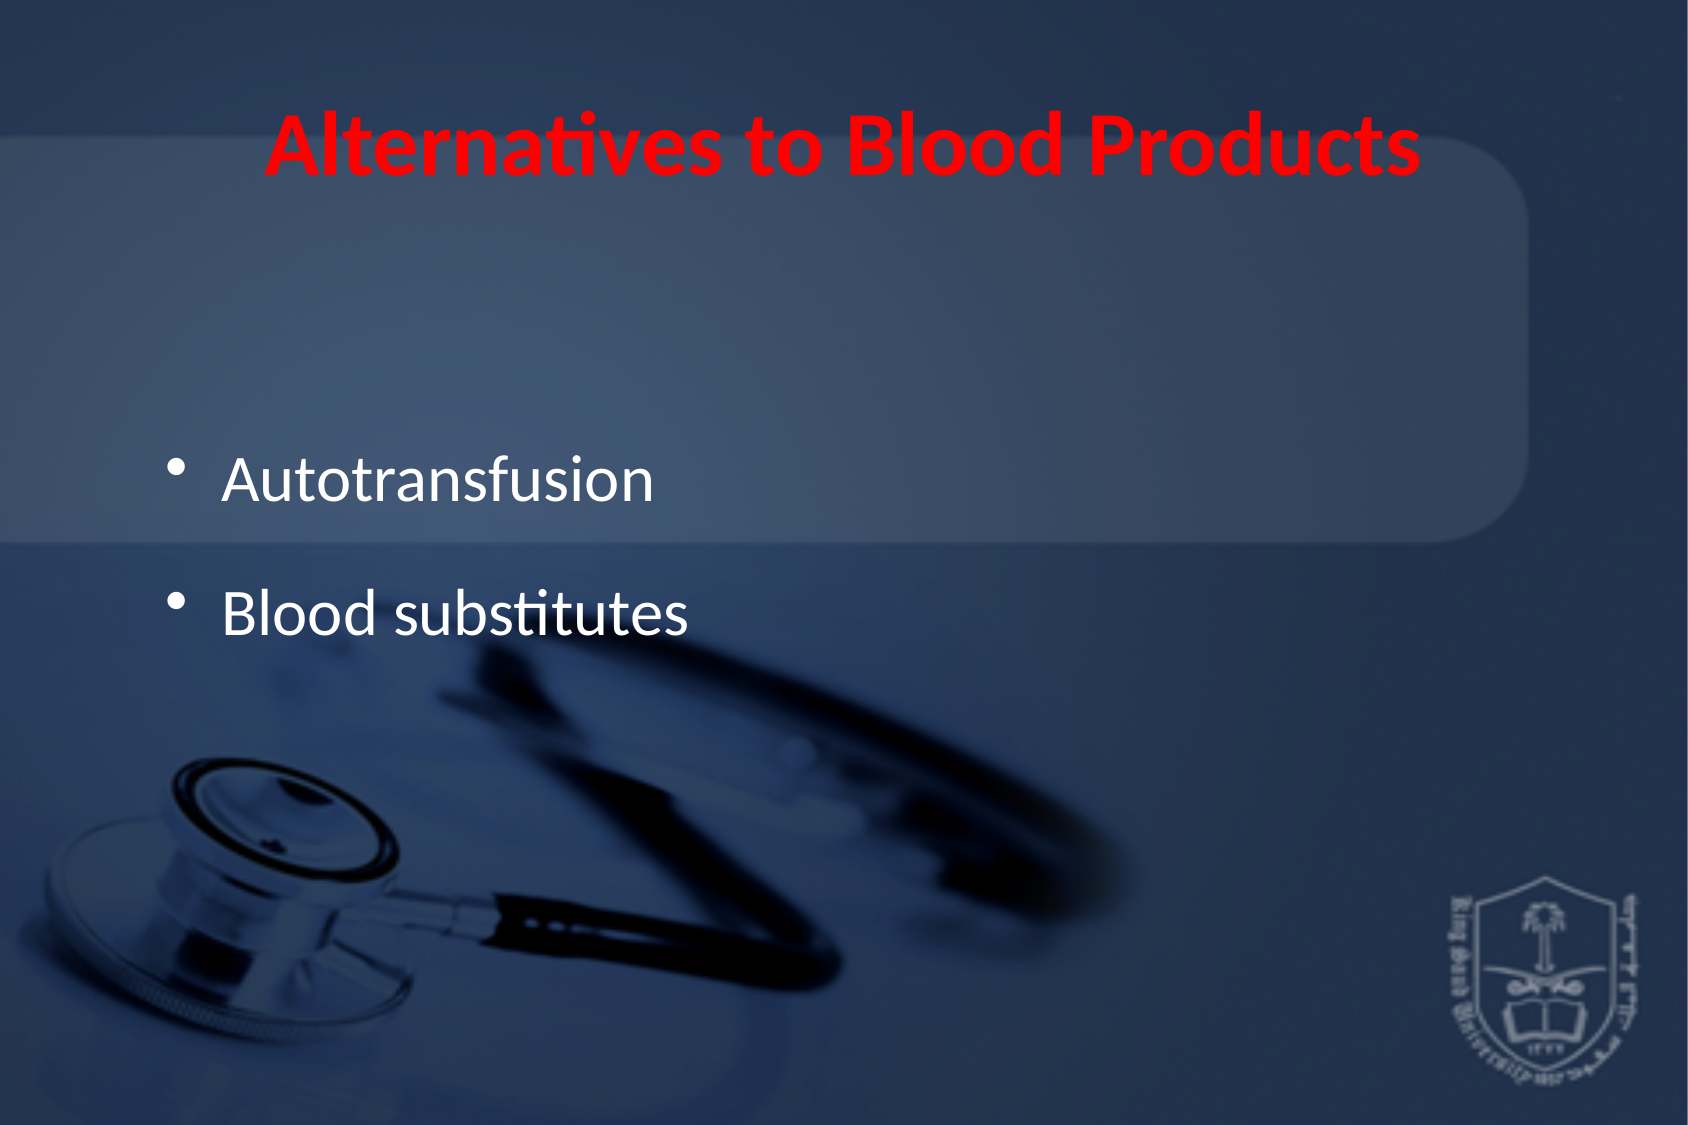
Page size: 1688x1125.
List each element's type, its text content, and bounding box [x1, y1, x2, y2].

picture [0, 0, 1688, 1125]
list Autotransfusion Blood substitutes [150, 387, 1585, 650]
title Alternatives to Blood Products [84, 45, 1604, 233]
